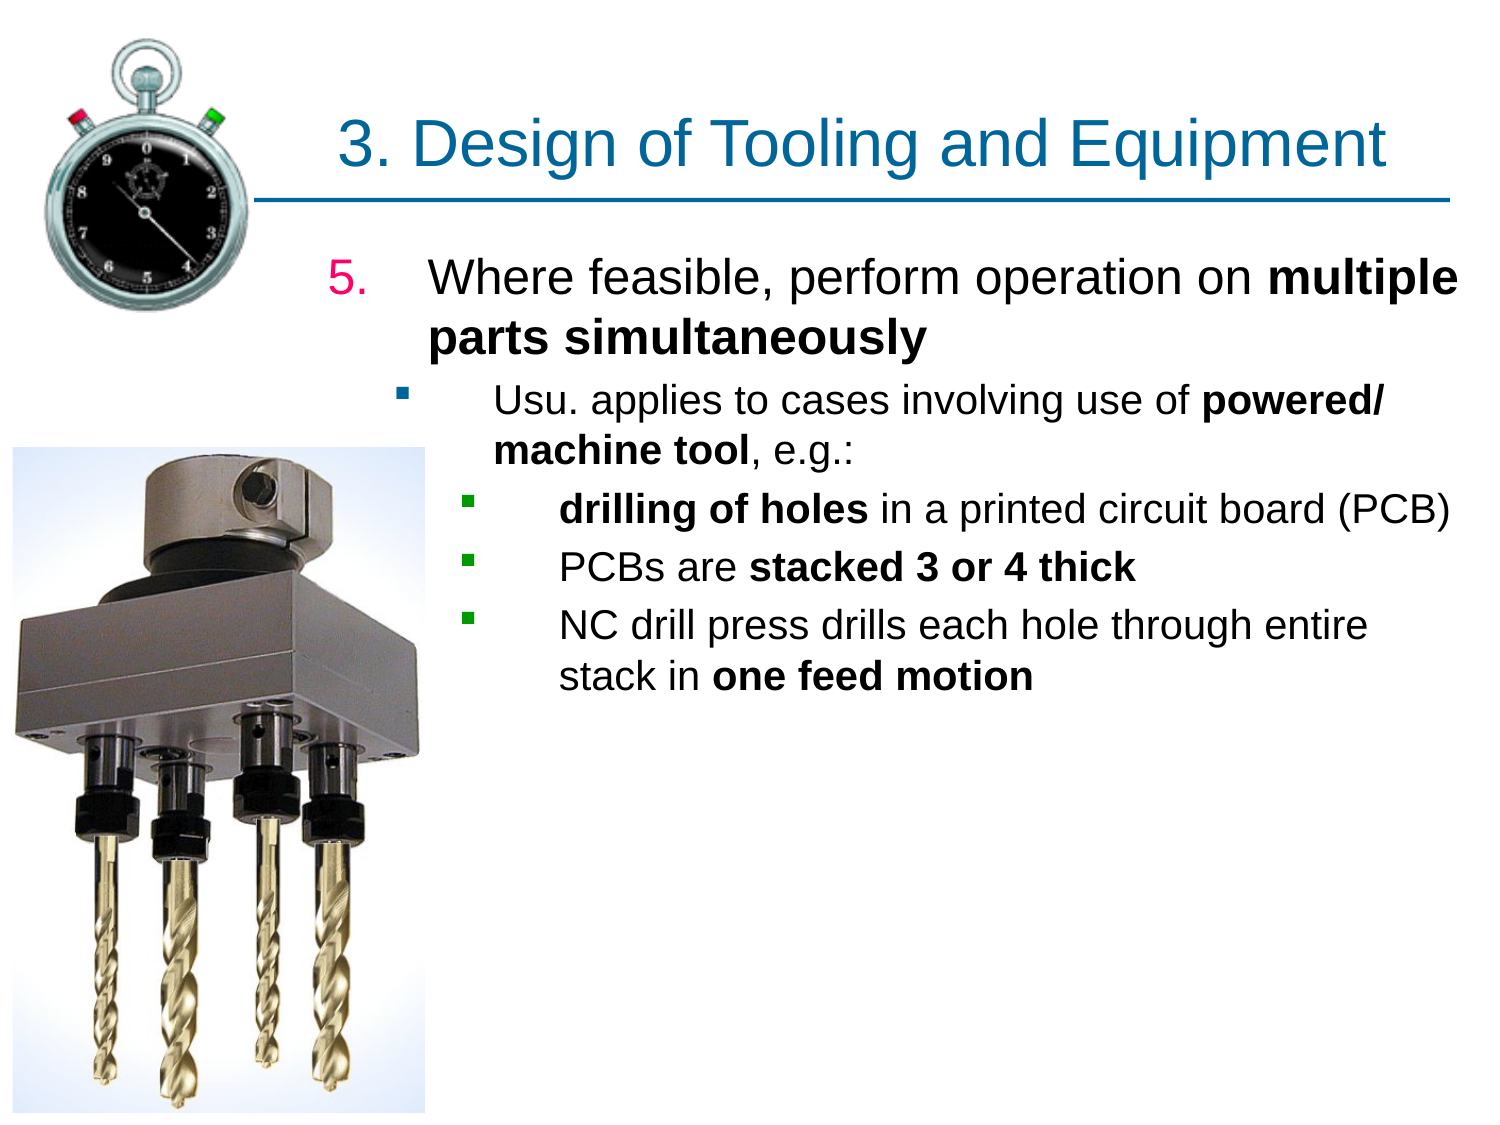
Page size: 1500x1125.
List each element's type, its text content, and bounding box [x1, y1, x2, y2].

picture [12, 446, 426, 1113]
picture [37, 37, 254, 313]
title 3. Design of Tooling and Equipment [275, 37, 1450, 188]
list Where feasible, perform operation on multiple parts simultaneously Usu. applies to cases involving use of powered/ machine tool, e.g.: drilling of holes in a printed circuit board (PCB) PCBs are stacked 3 or 4 thick NC drill press drills each hole through entire stack in one feed motion [312, 237, 1488, 975]
